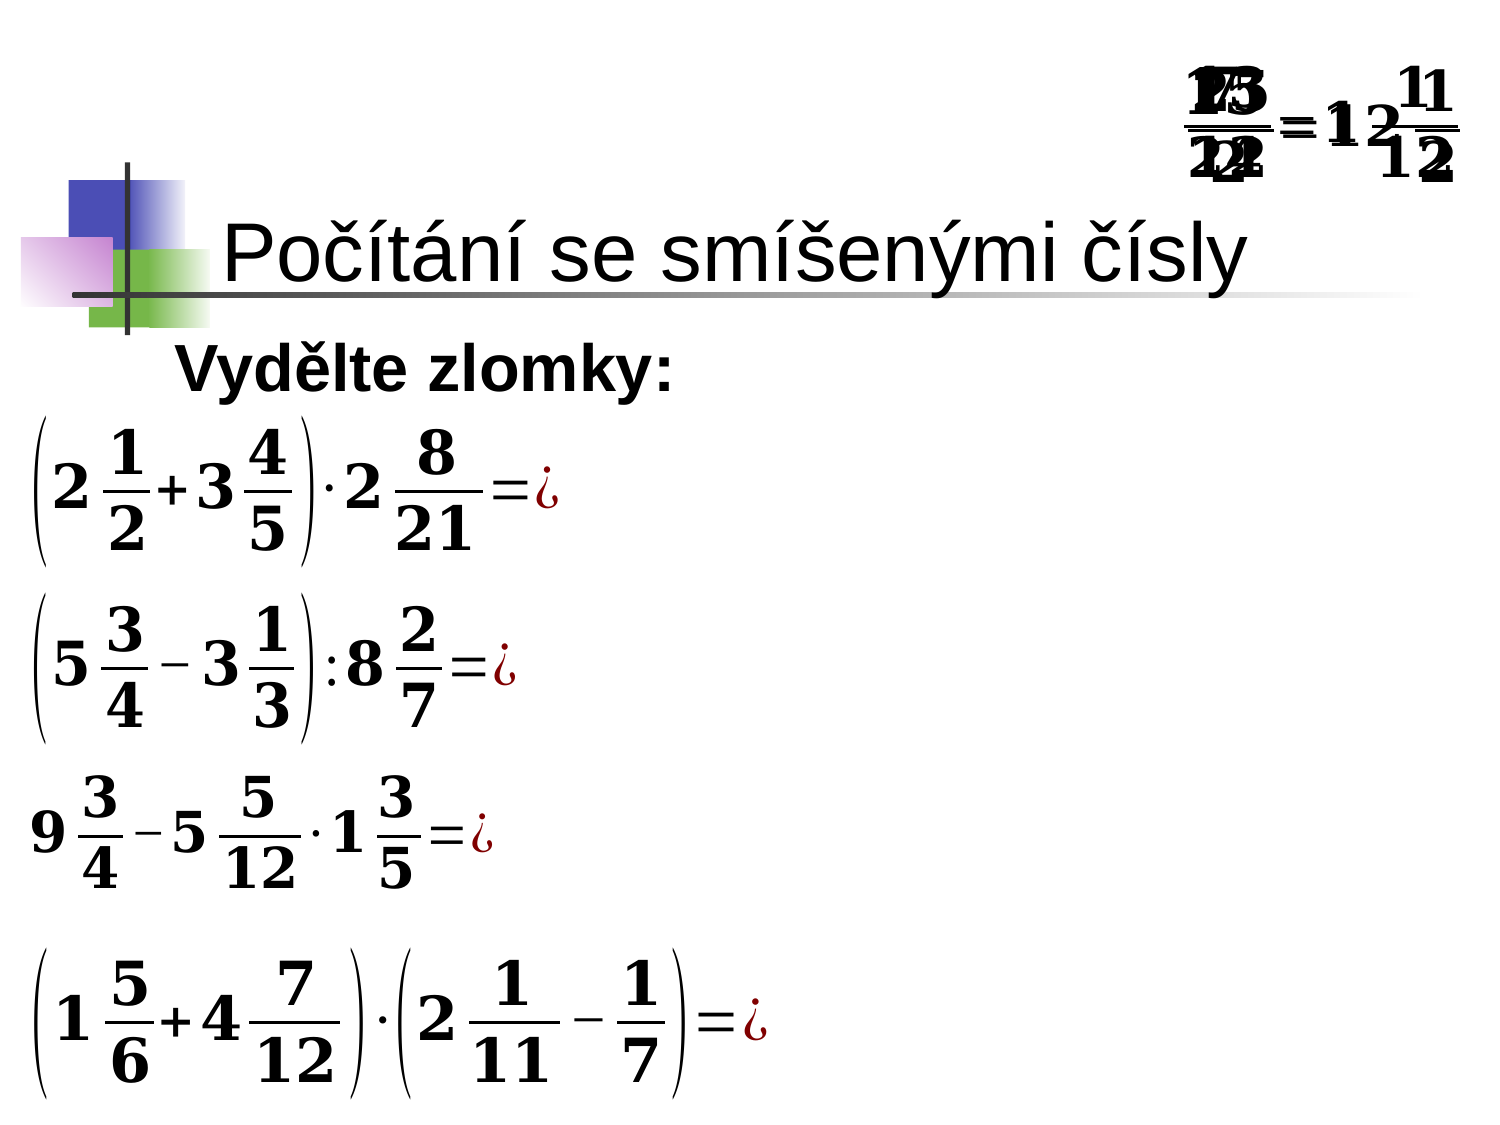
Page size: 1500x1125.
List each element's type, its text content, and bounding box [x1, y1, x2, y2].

text_box Vydělte zlomky: [88, 317, 762, 413]
text_box Počítání se smíšenými čísly [181, 191, 1289, 306]
